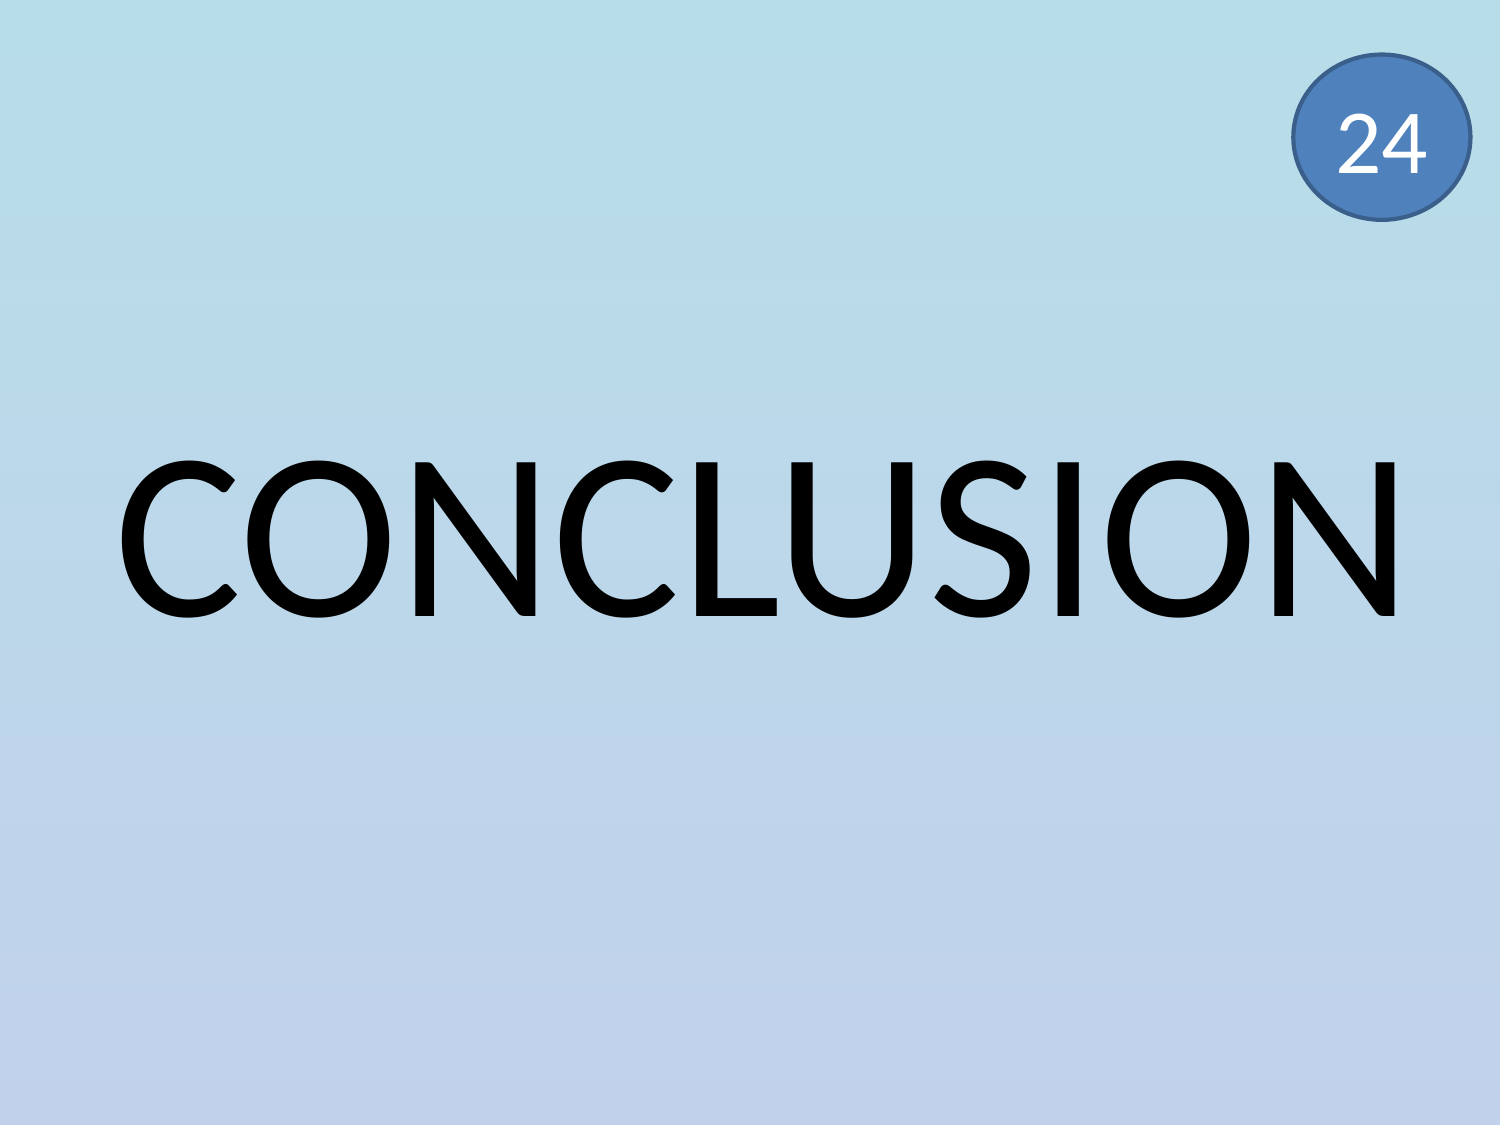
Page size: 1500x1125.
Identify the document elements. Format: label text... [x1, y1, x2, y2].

title CONCLUSION [88, 338, 1439, 703]
text_box 24 [1291, 52, 1473, 222]
